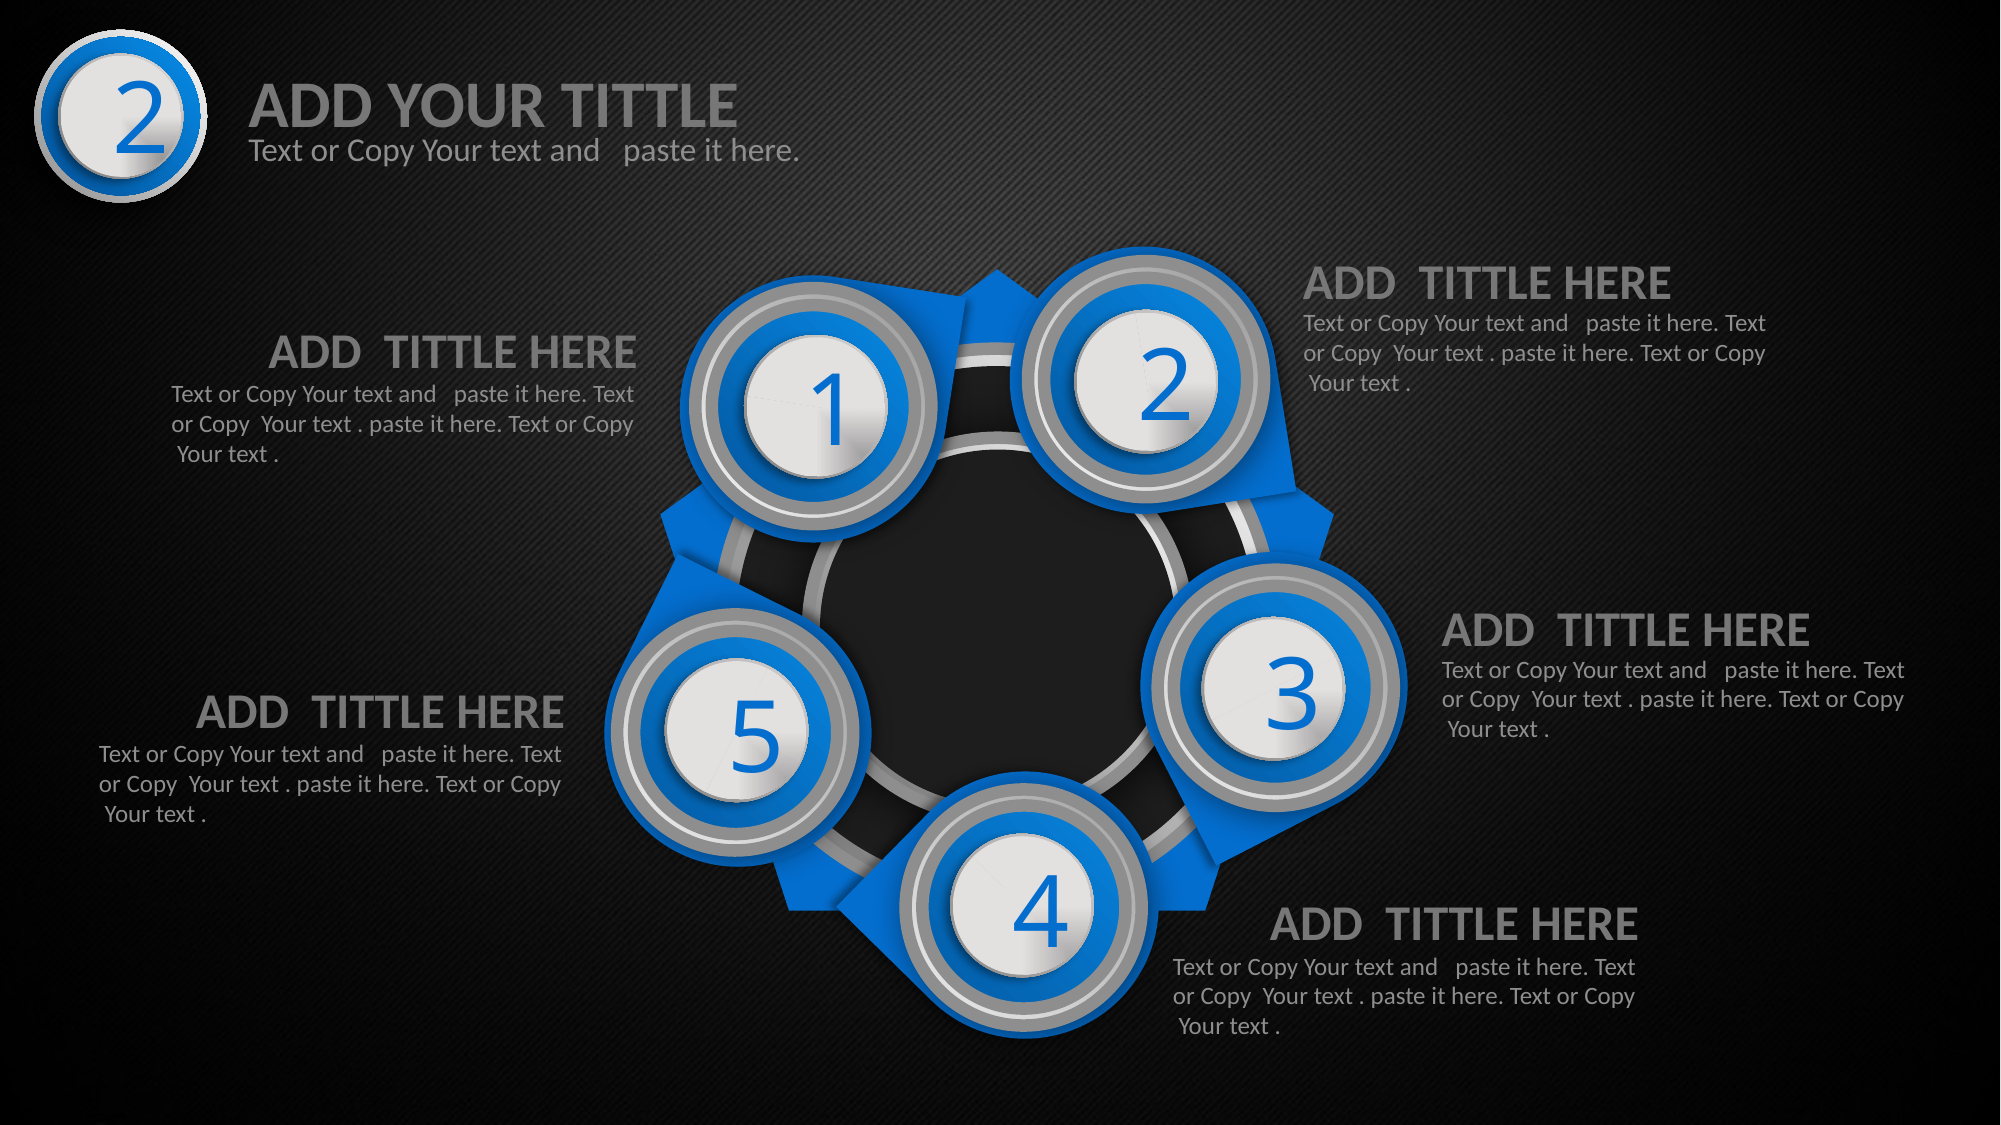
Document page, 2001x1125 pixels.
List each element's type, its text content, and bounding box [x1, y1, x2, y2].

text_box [34, 29, 208, 203]
text_box ADD YOUR TITTLE [233, 53, 985, 149]
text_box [604, 599, 872, 867]
text_box Text or Copy Your text and paste it here. Text or Copy Your text . paste it here. Text or Copy Your text . [1334, 298, 1786, 404]
text_box ADD TITTLE HERE [1230, 883, 1679, 959]
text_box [1140, 551, 1408, 820]
text_box ADD TITTLE HERE [1264, 242, 1712, 298]
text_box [660, 269, 1334, 911]
picture [0, 0, 2001, 1125]
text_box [1009, 246, 1277, 514]
text_box ADD TITTLE HERE [229, 310, 660, 386]
text_box Text or Copy Your text and paste it here. Text or Copy Your text . paste it here. Text or Copy Your text . [1158, 942, 1655, 1048]
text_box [679, 275, 948, 543]
text_box Text or Copy Your text and paste it here. Text or Copy Your text . paste it here. Text or Copy Your text . [156, 369, 654, 475]
text_box Text or Copy Your text and paste it here. Text or Copy Your text . paste it here. Text or Copy Your text . [84, 730, 581, 835]
text_box ADD TITTLE HERE [1408, 588, 1850, 664]
text_box ADD TITTLE HERE [156, 670, 604, 746]
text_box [891, 771, 1159, 1039]
text_box Text or Copy Your text and paste it here. [233, 120, 883, 176]
text_box Text or Copy Your text and paste it here. Text or Copy Your text . paste it here. Text or Copy Your text . [1427, 645, 1924, 751]
